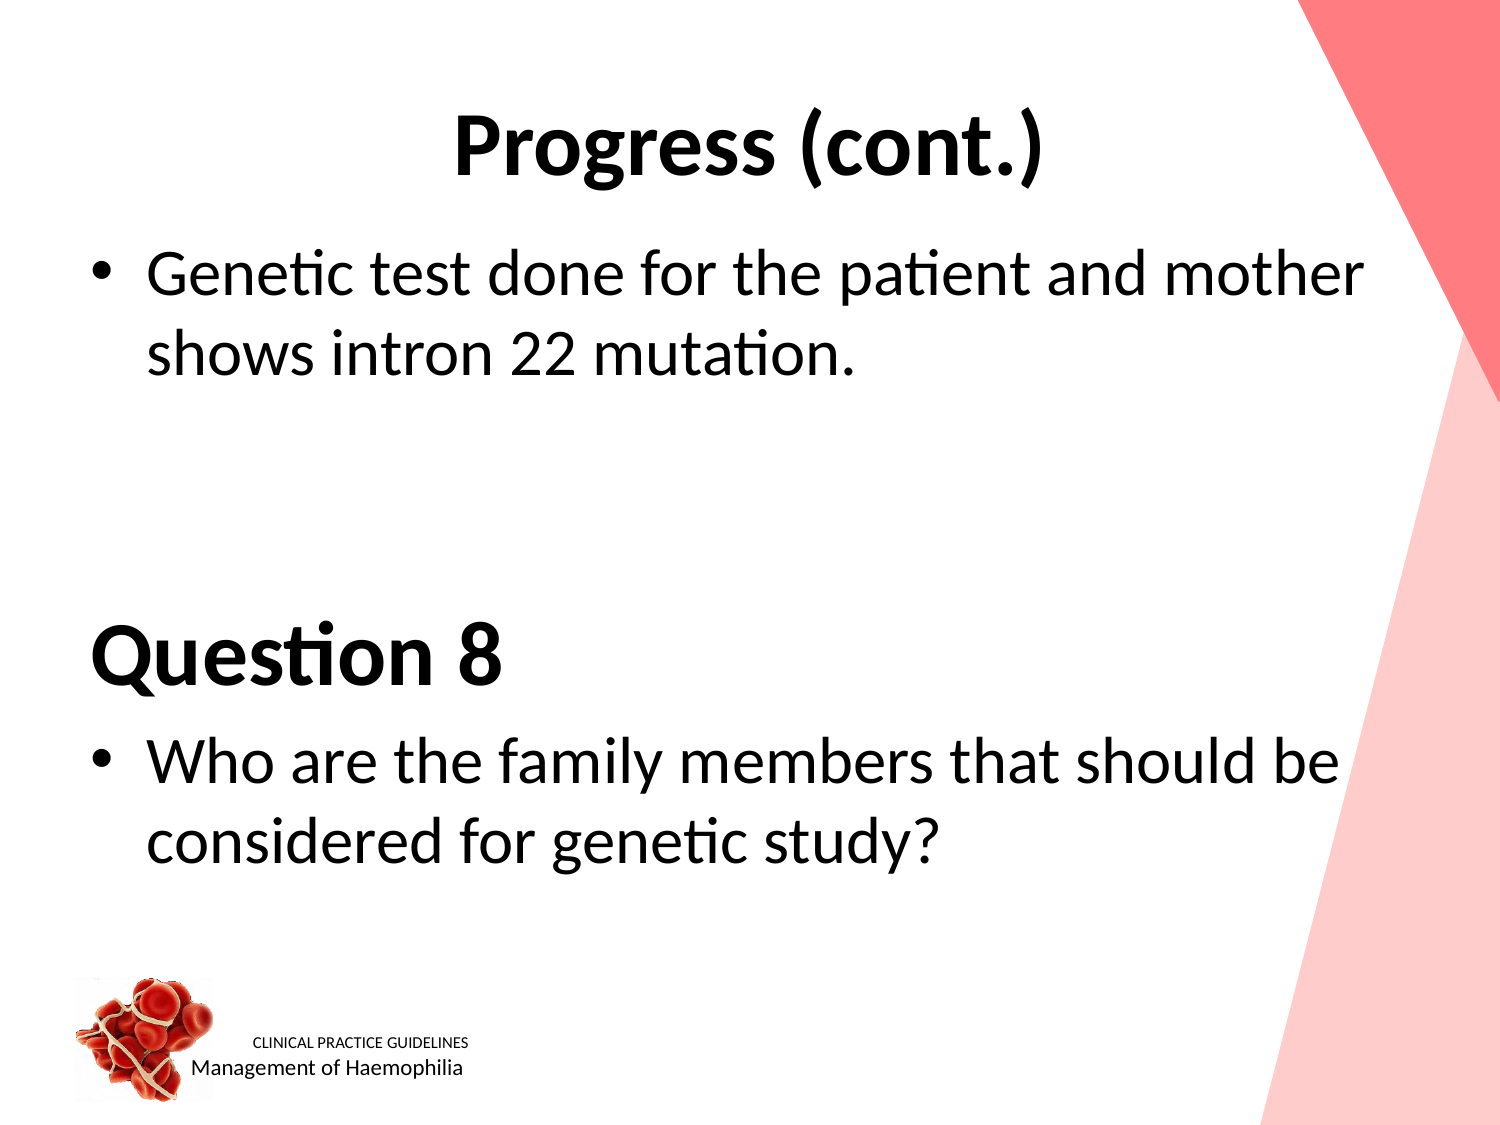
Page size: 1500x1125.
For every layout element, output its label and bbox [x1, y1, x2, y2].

text_box [74, 0, 1500, 1125]
